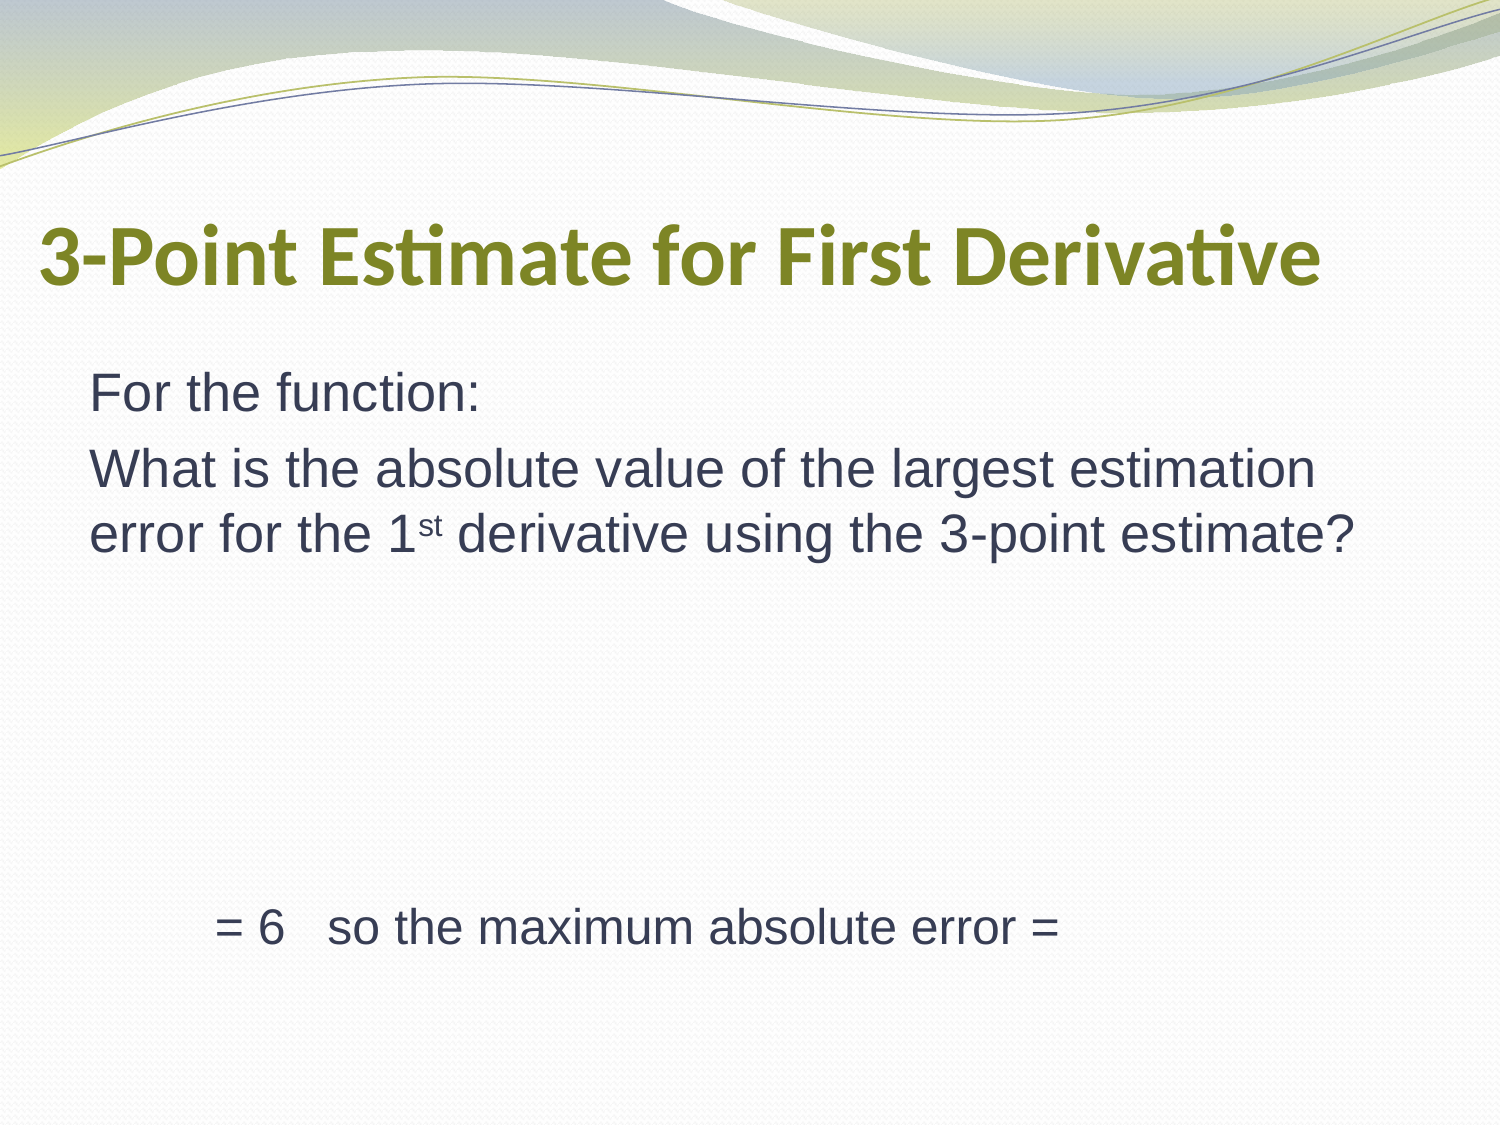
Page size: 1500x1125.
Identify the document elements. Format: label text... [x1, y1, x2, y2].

title 3-Point Estimate for First Derivative [37, 115, 1450, 303]
